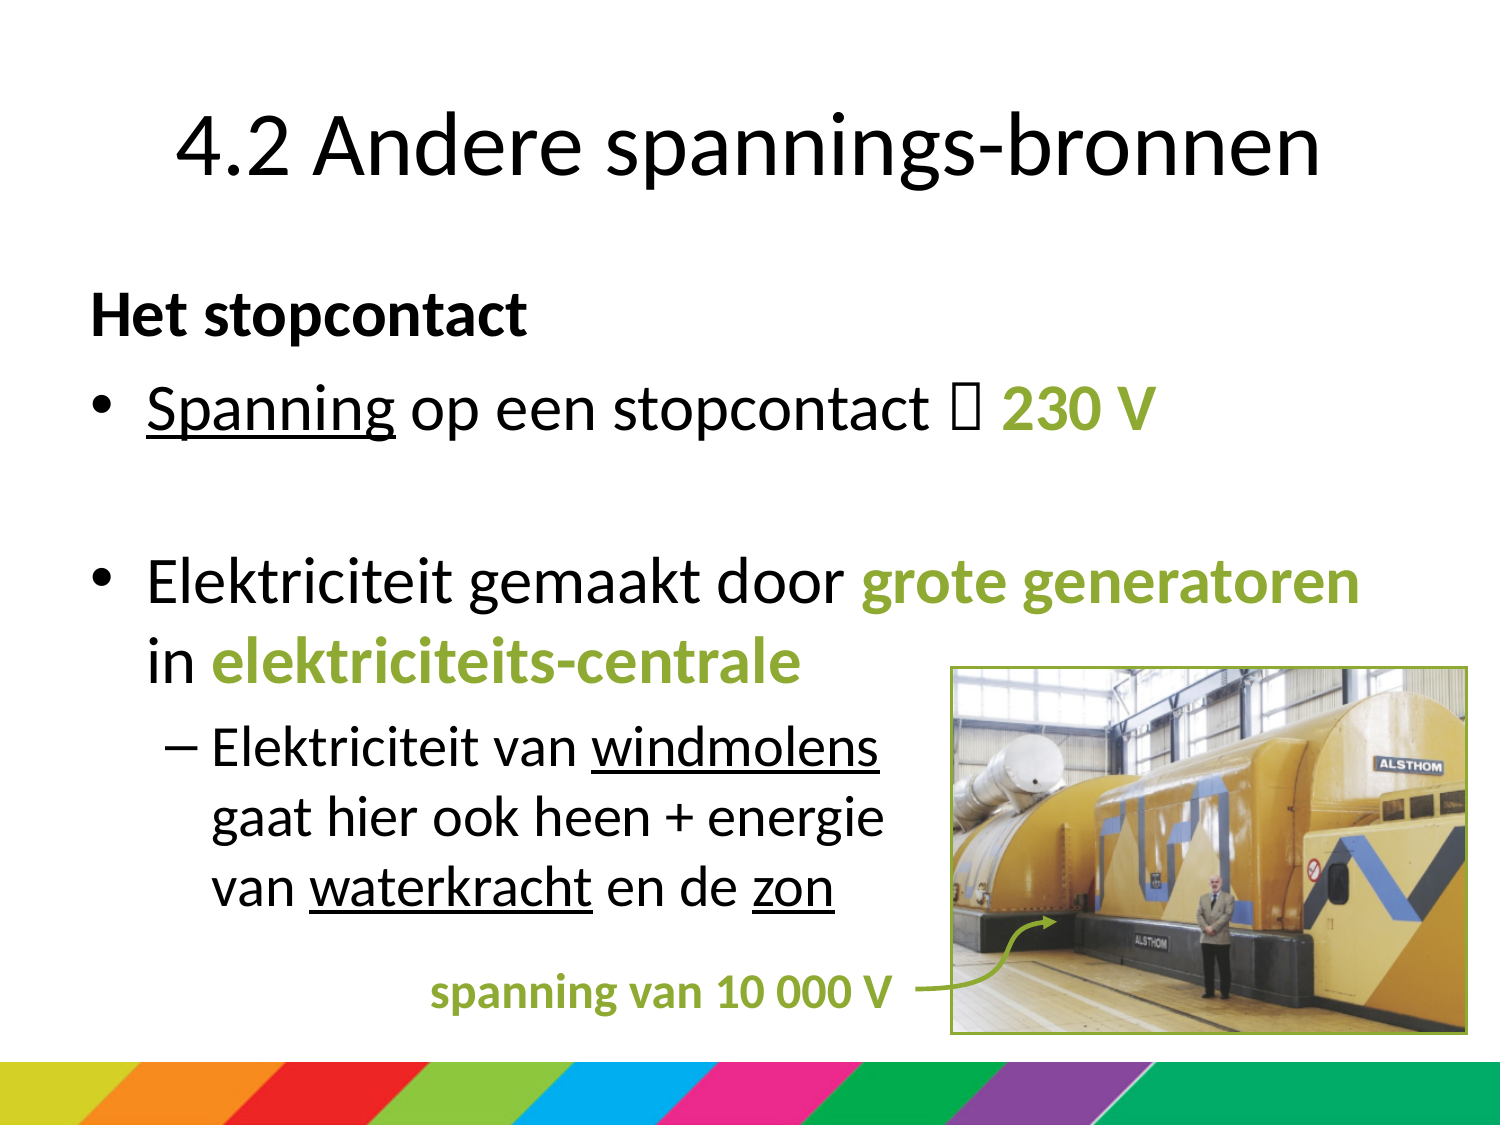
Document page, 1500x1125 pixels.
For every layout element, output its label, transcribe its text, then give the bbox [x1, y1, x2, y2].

title 4.2 Andere spannings-bronnen [75, 45, 1425, 233]
picture [656, 1062, 1500, 1125]
text_box spanning van 10 000 V [407, 951, 916, 1027]
picture [952, 668, 1466, 1032]
list Het stopcontact Spanning op een stopcontact  230 V Elektriciteit gemaakt door grote generatoren in elektriciteits-centrale Elektriciteit van windmolens gaat hier ook heen + energie van waterkracht en de zon [75, 262, 1425, 1005]
picture [0, 1062, 574, 1125]
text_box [915, 921, 1058, 990]
